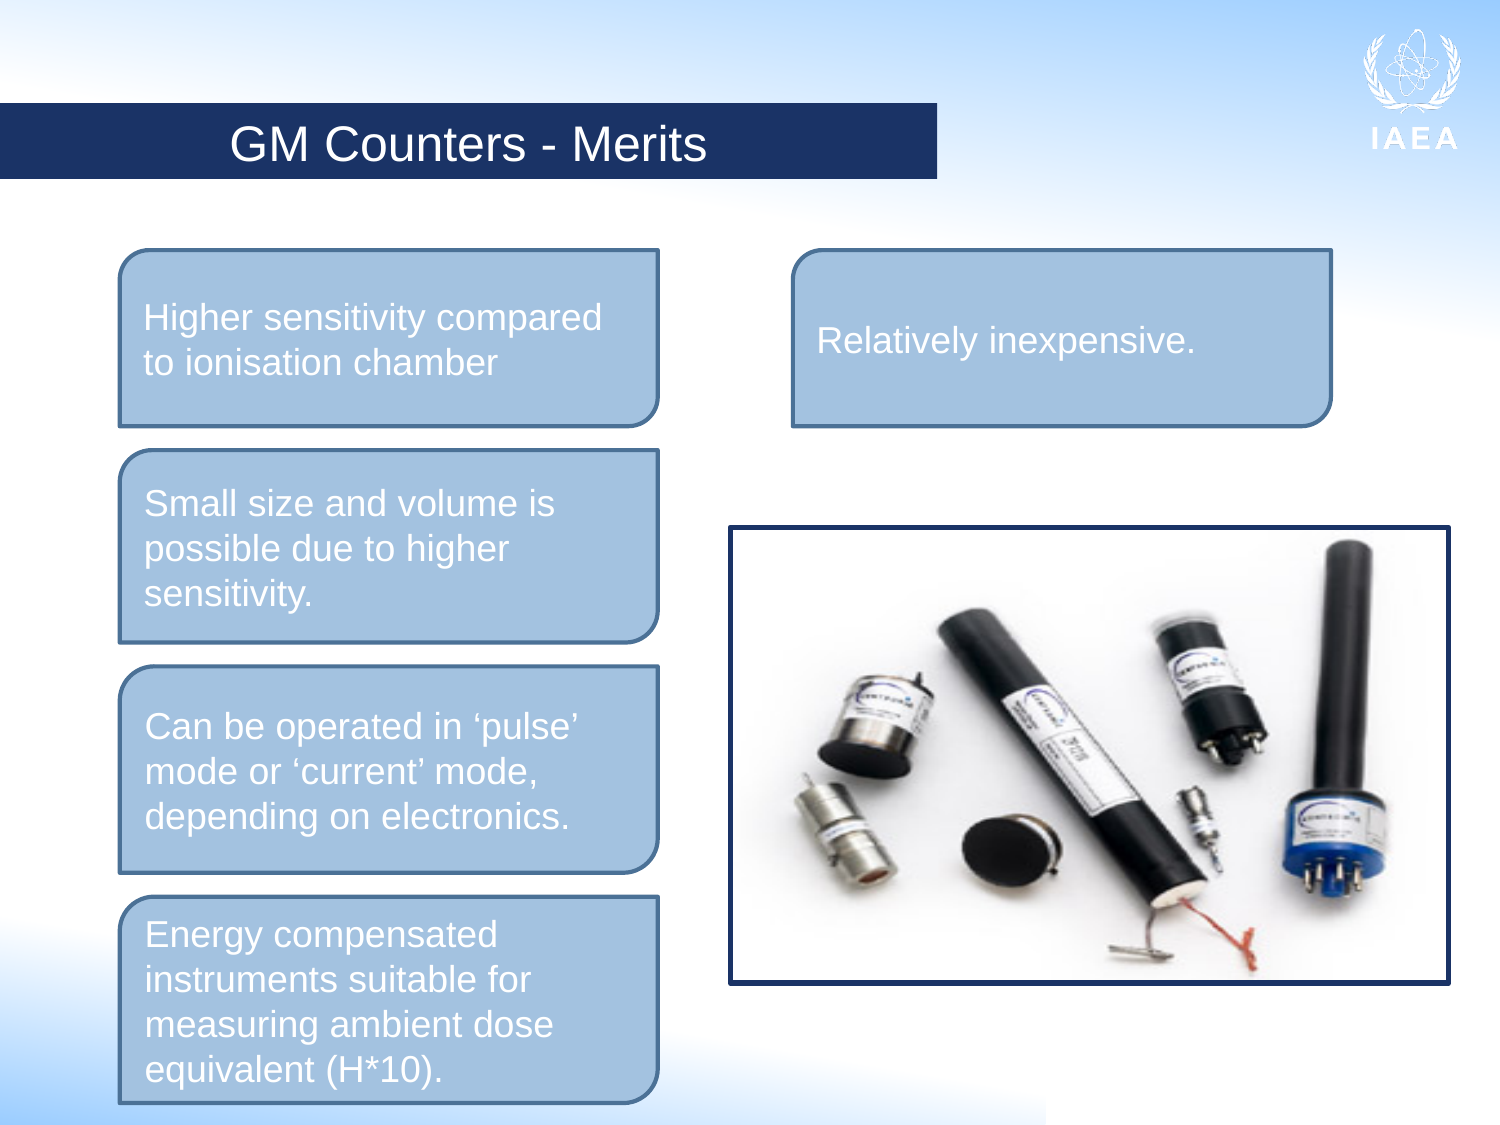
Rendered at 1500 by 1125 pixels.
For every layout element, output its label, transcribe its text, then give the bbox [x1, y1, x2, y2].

picture [1363, 29, 1461, 149]
picture [732, 529, 1446, 981]
text_box Small size and volume is possible due to higher sensitivity. [117, 448, 660, 645]
text_box Relatively inexpensive. [790, 248, 1334, 429]
text_box Higher sensitivity compared to ionisation chamber [117, 248, 660, 429]
text_box Energy compensated instruments suitable for measuring ambient dose equivalent (H*10). [117, 894, 660, 1106]
text_box Can be operated in ‘pulse’ mode or ‘current’ mode, depending on electronics. [117, 664, 660, 875]
text_box GM Counters - Merits [0, 101, 939, 181]
